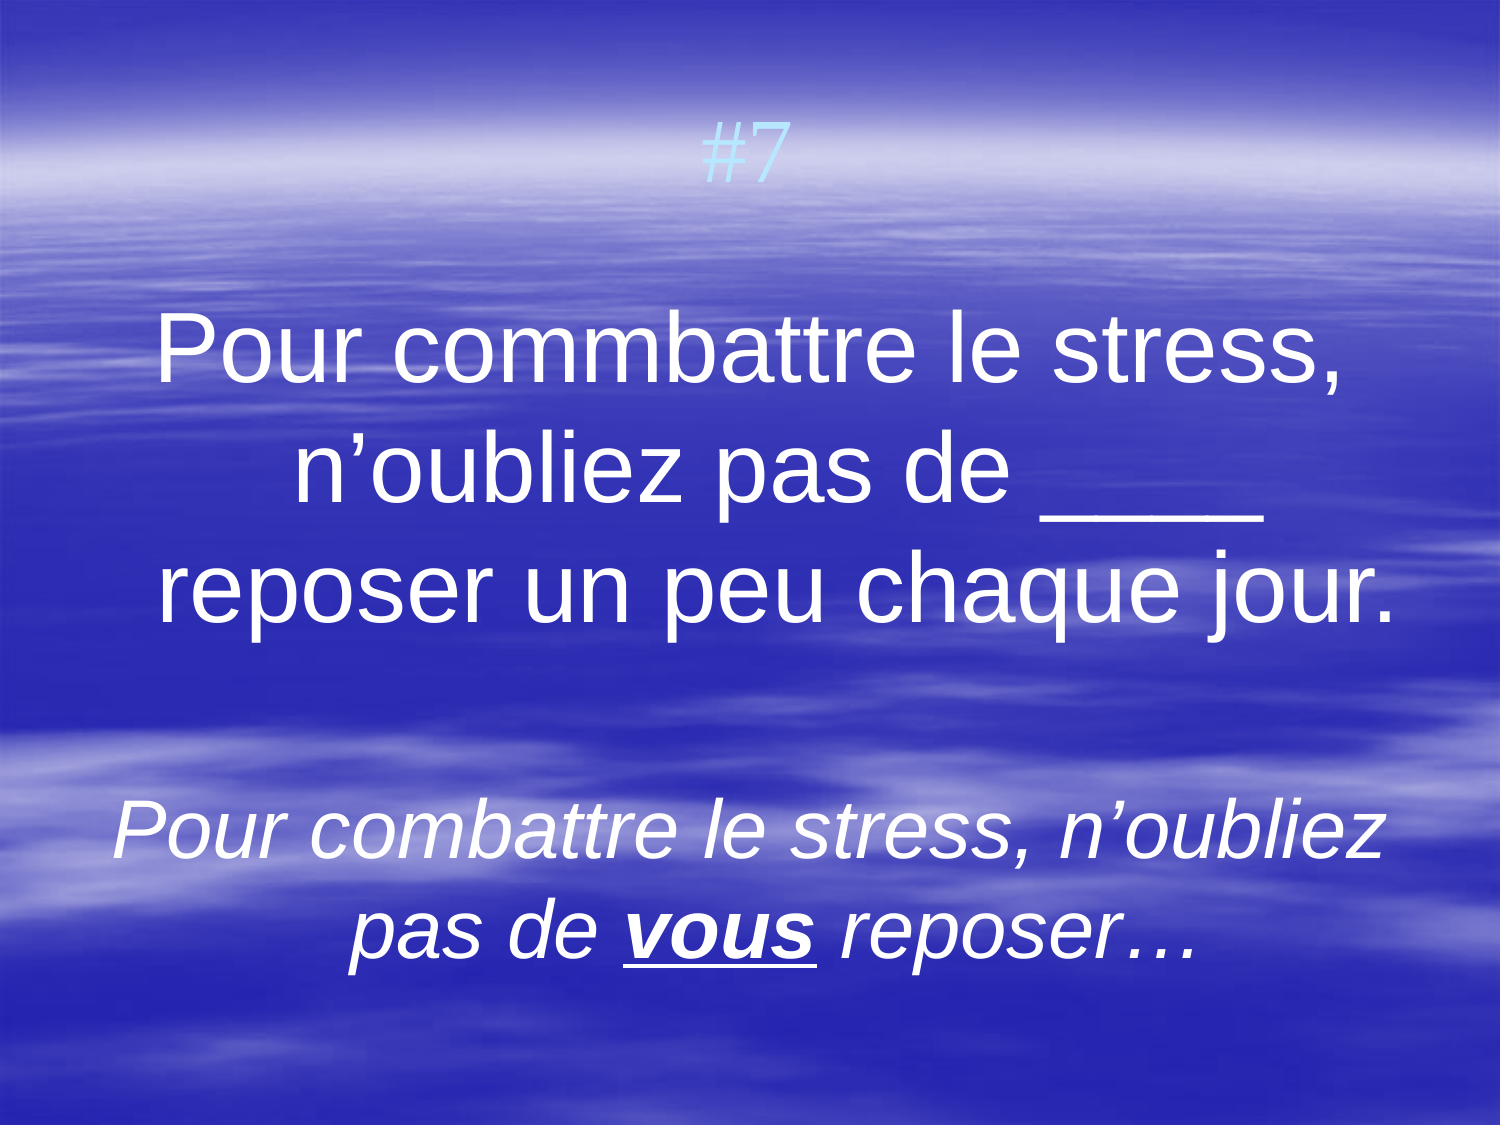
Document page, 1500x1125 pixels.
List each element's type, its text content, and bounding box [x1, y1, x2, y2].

title #7 [49, 37, 1446, 255]
list Pour commbattre le stress, n’oubliez pas de ____ reposer un peu chaque jour. Pour combattre le stress, n’oubliez pas de vous reposer… [49, 275, 1451, 1001]
